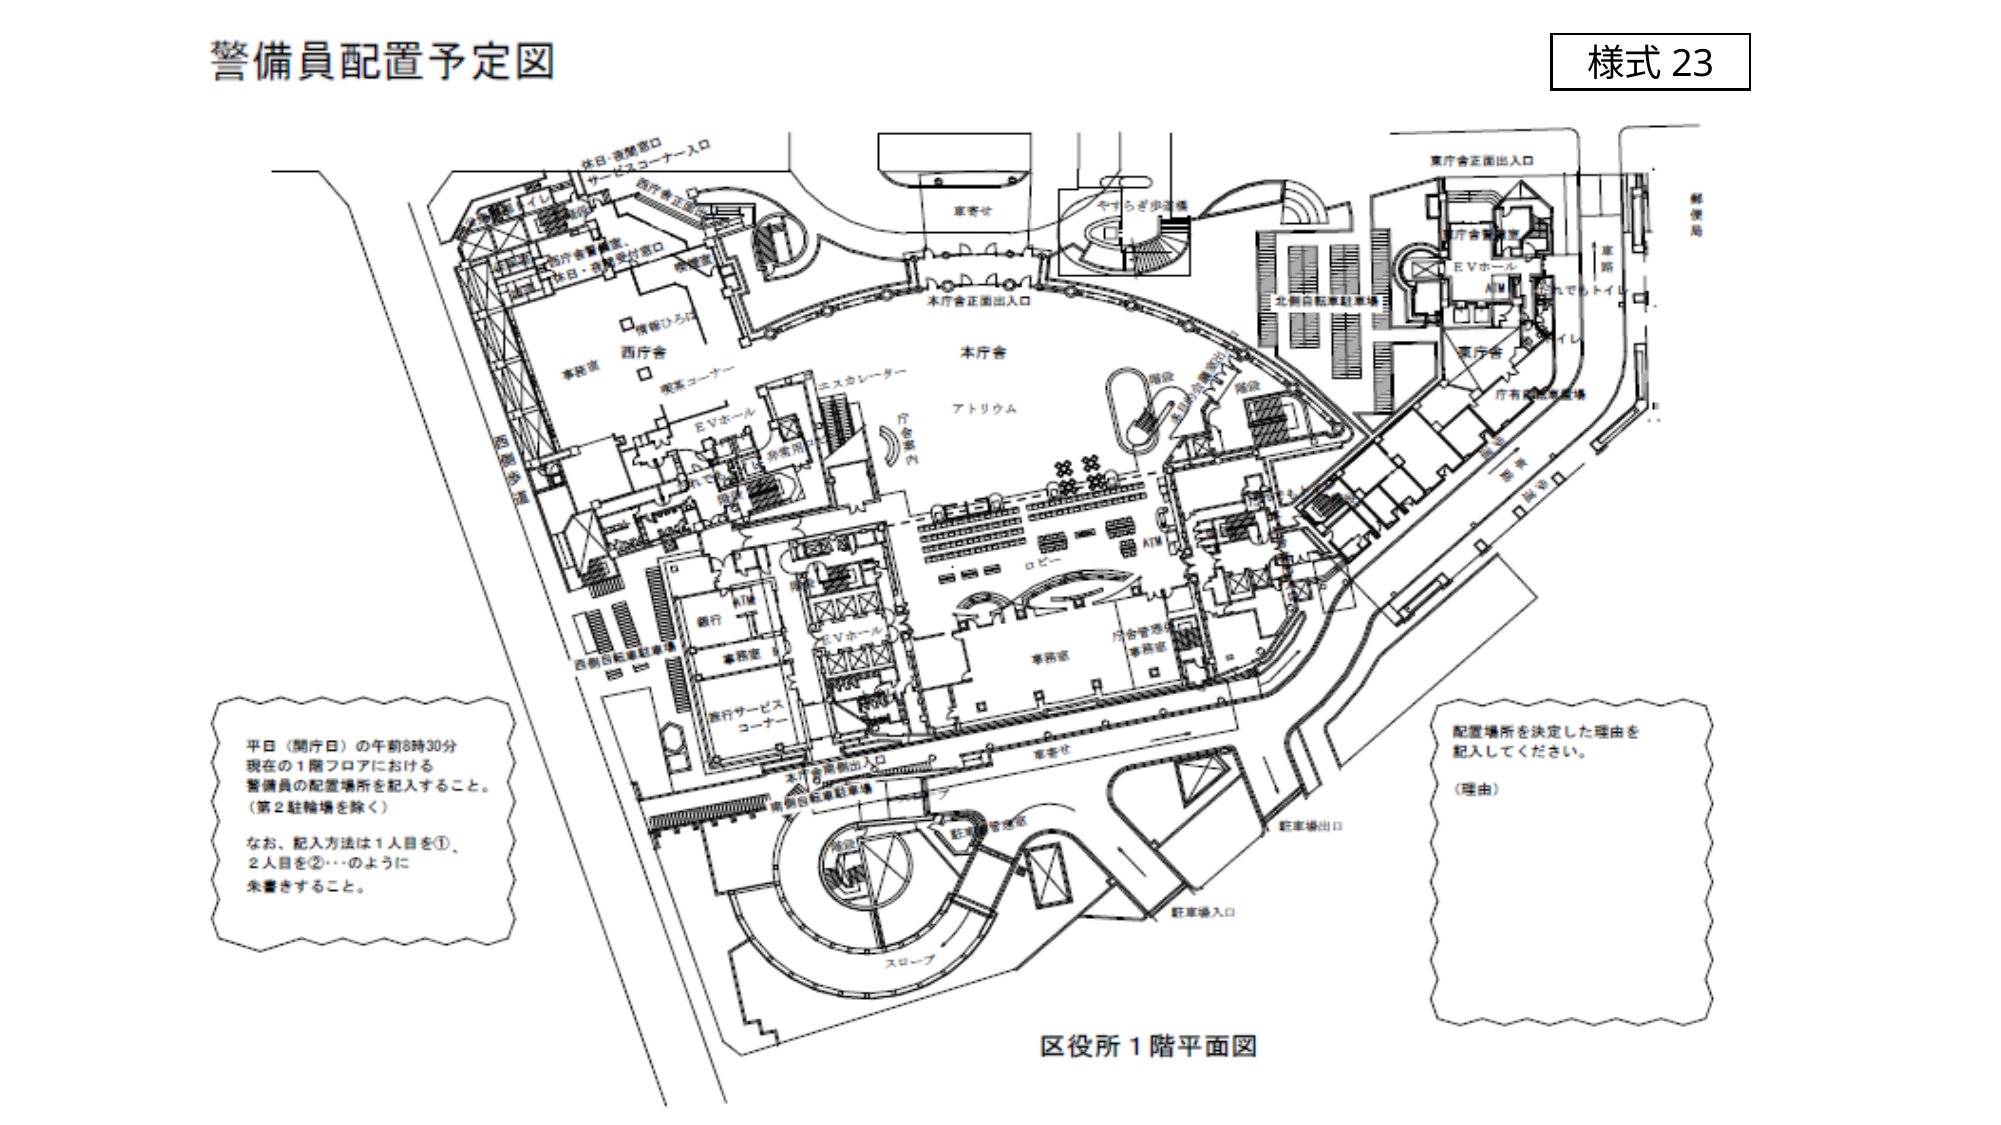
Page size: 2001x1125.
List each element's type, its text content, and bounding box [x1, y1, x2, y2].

picture [177, 117, 1767, 1113]
picture [196, 34, 566, 90]
text_box 様式23 [1550, 33, 1751, 91]
